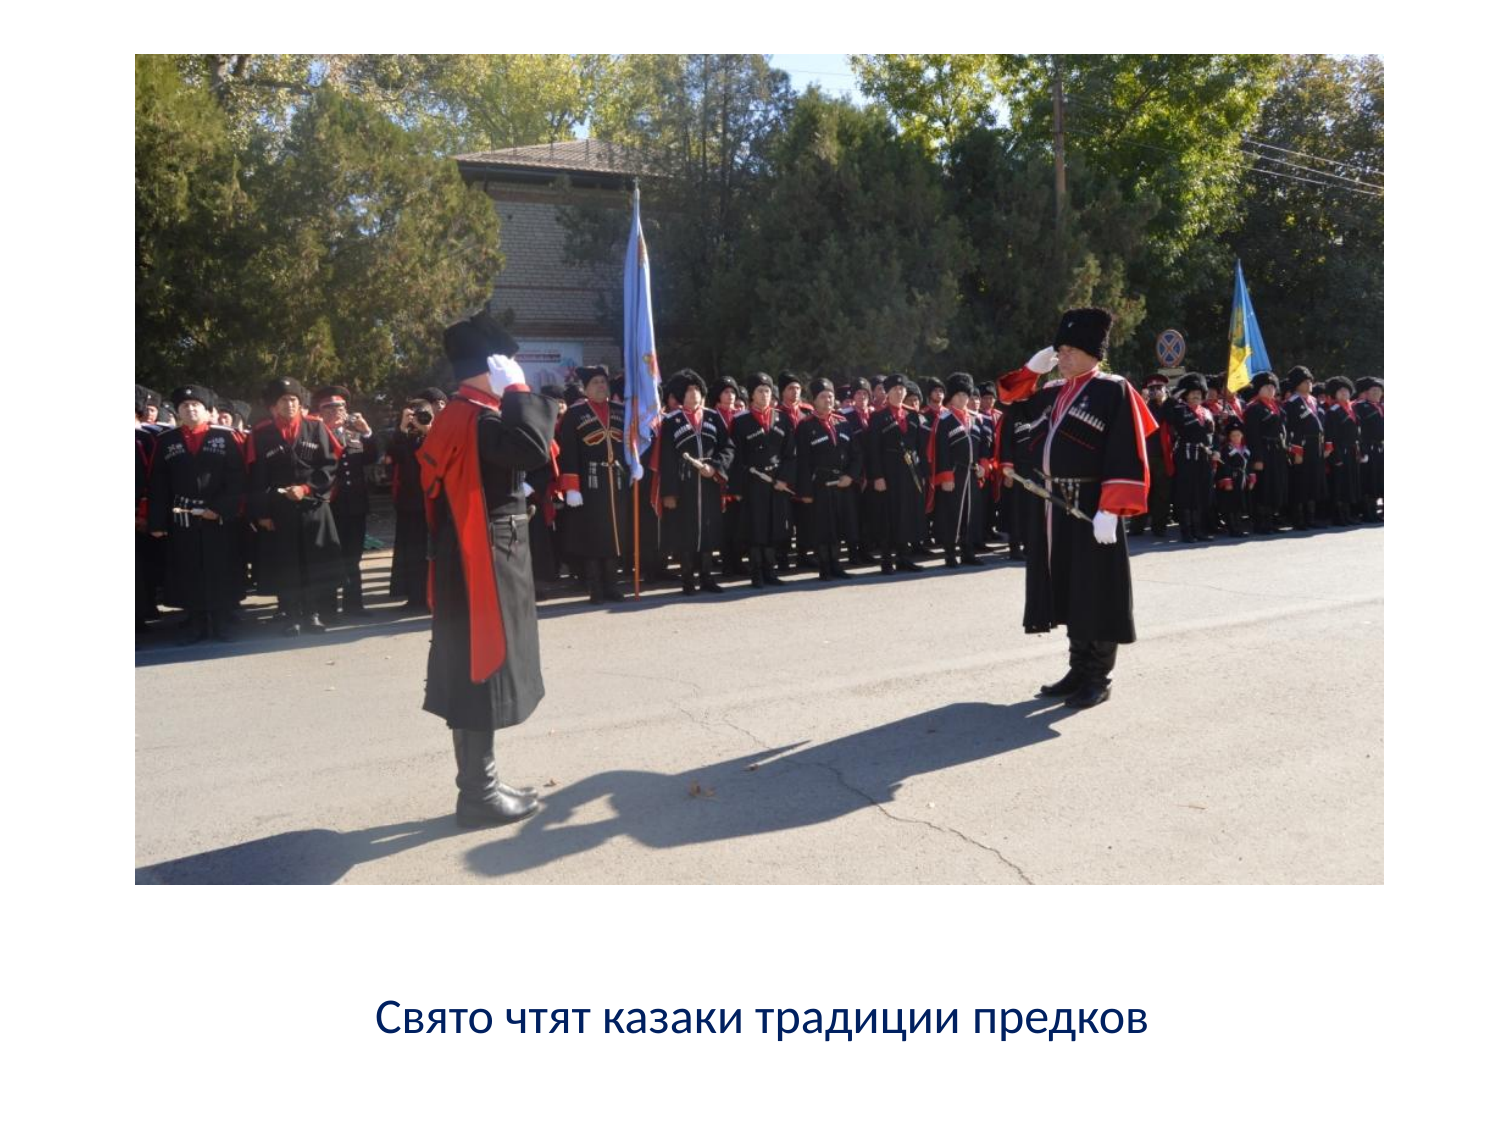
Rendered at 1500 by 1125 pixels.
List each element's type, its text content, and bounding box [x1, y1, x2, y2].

picture [135, 54, 1384, 885]
text_box Свято чтят казаки традиции предков [360, 975, 1251, 1051]
